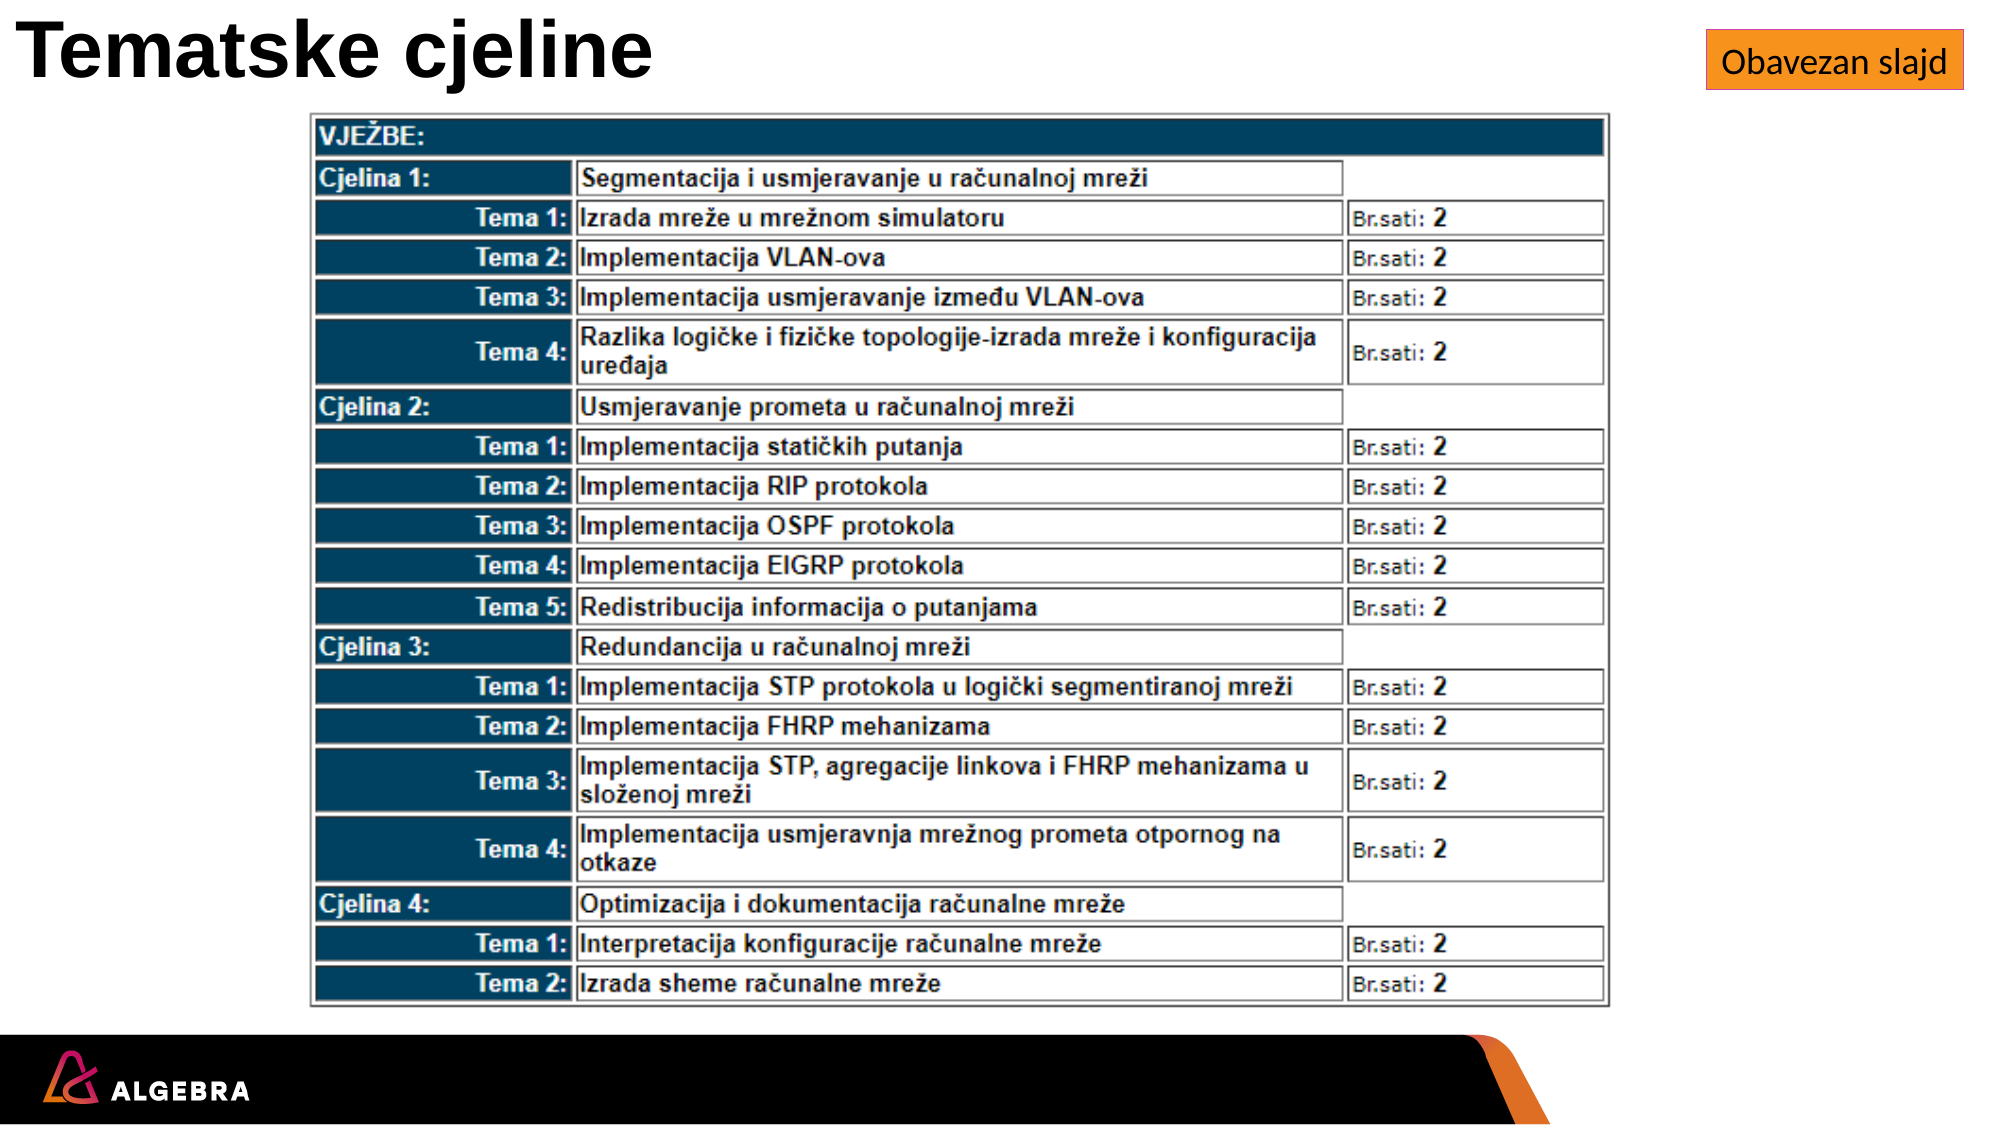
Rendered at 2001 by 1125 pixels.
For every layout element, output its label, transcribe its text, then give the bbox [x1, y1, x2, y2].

title Tematske cjeline [0, 0, 1725, 103]
picture [297, 102, 1618, 1015]
picture [0, 1034, 1733, 1125]
text_box Obavezan slajd [1706, 29, 1964, 90]
